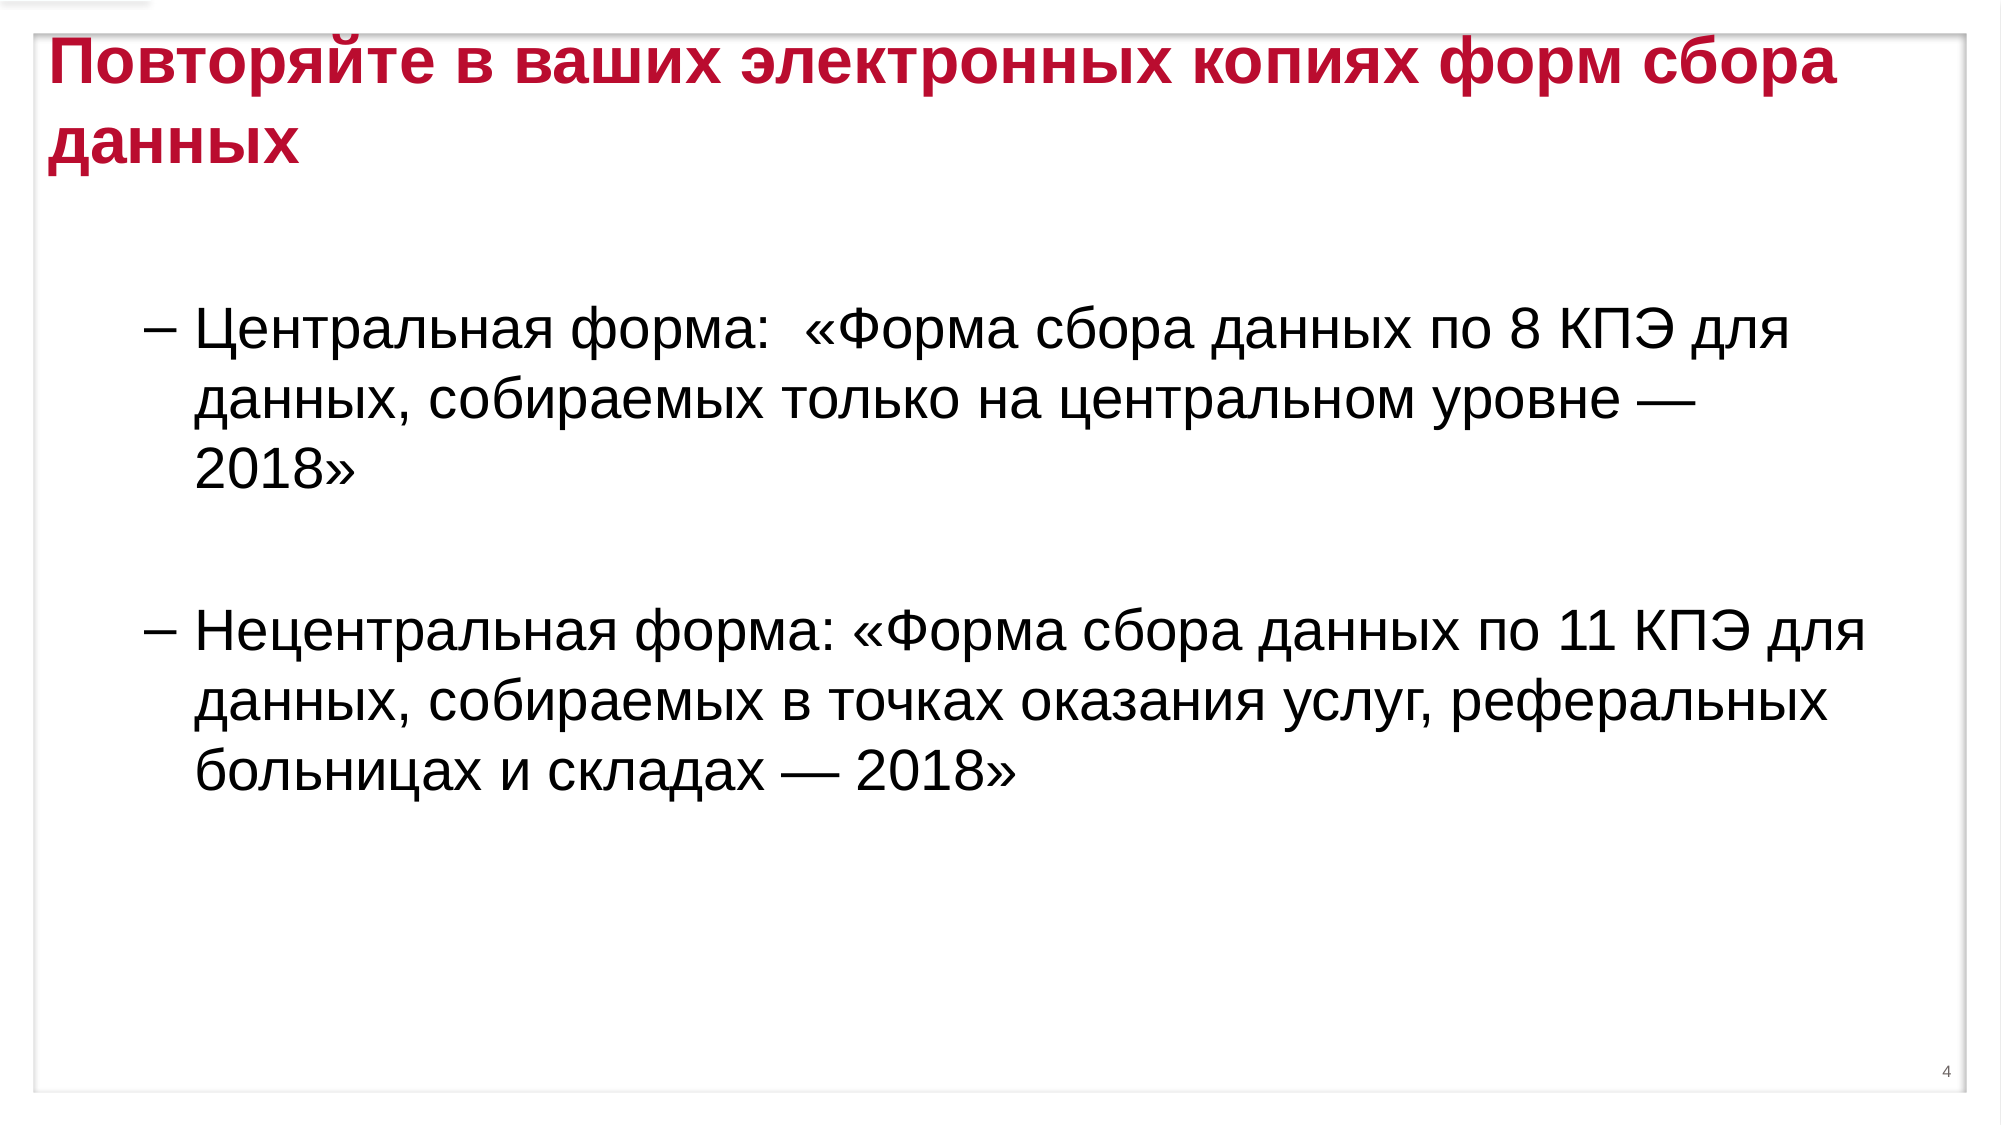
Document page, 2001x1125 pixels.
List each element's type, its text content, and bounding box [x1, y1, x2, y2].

list Центральная форма: «Форма сбора данных по 8 КПЭ для данных, собираемых только на центральном уровне — 2018» Нецентральная форма: «Форма сбора данных по 11 КПЭ для данных, собираемых в точках оказания услуг, реферальных больницах и складах — 2018» [31, 283, 1886, 1125]
slide_number 4 [1886, 1053, 1967, 1089]
text_box Повторяйте в ваших электронных копиях форм сбора данных [33, 10, 2000, 184]
